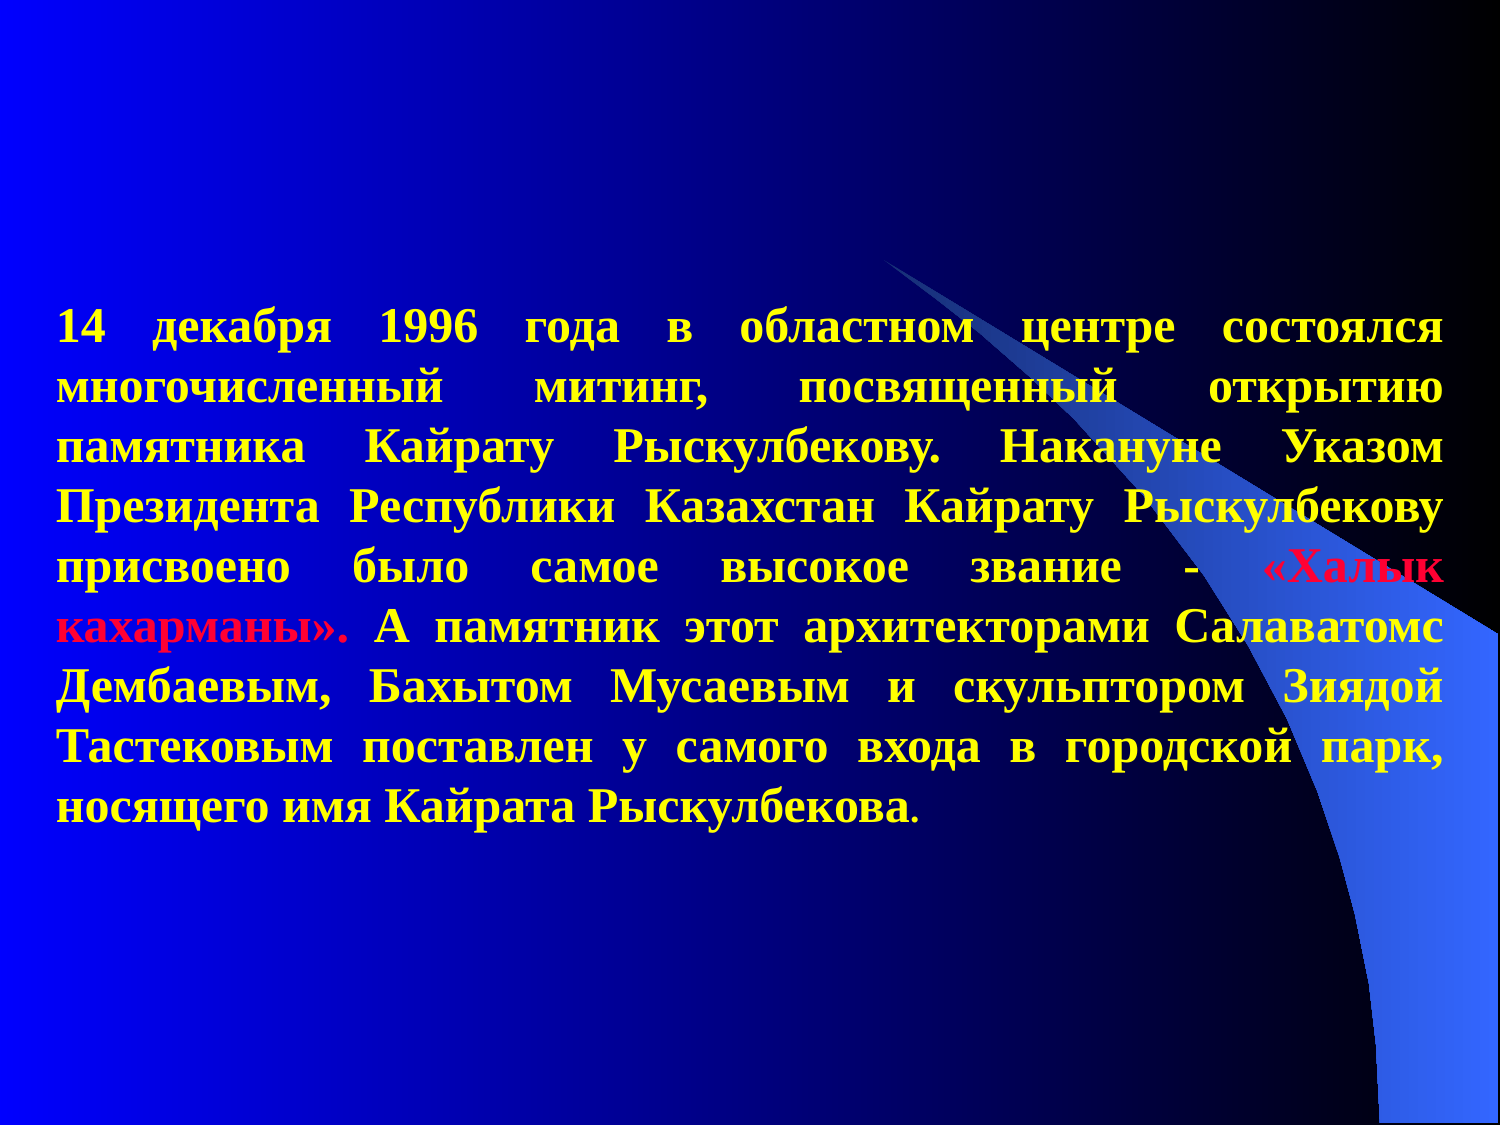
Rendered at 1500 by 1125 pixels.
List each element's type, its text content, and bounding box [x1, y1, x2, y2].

text_box 14 декабря 1996 года в областном центре состоялся многочисленный митинг, посвященный открытию памятника Кайрату Рыскулбекову. Накануне Указом Президента Республики Казахстан Кайрату Рыскулбекову присвоено было самое высокое звание - «Халык кахарманы». А памятник этот архитекторами Салаватомс Дембаевым, Бахытом Мусаевым и скульптором Зиядой Тастековым поставлен у самого входа в городской парк, носящего имя Кайрата Рыскулбекова. [41, 285, 1459, 841]
